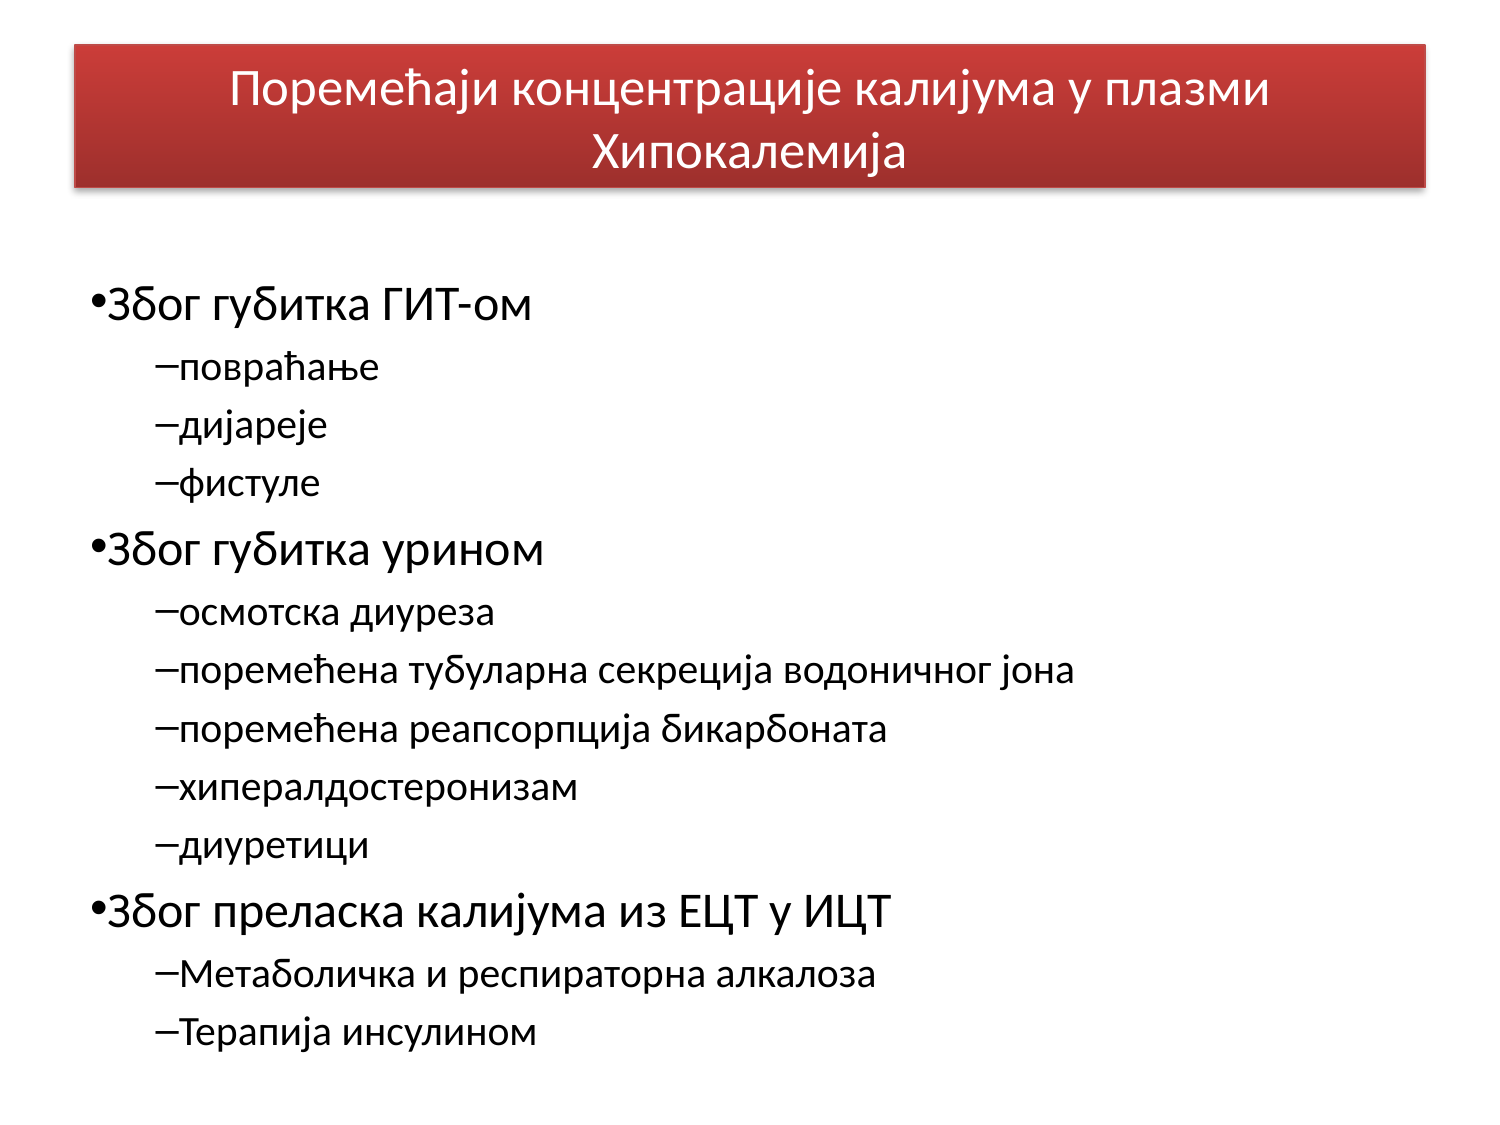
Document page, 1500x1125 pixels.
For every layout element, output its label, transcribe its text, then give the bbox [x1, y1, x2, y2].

list Због губитка ГИТ-ом повраћање дијареје фистуле Због губитка урином осмотска диуреза поремећена тубуларна секреција водоничног јона поремећена реапсорпција бикарбоната хипералдостеронизам диуретици Због преласка калијума из ЕЦТ у ИЦТ Метаболичка и респираторна алкалоза Терапија инсулином [75, 262, 1425, 1100]
title Поремећаји концентрације калијума у плазми Хипокалемија [74, 44, 1426, 188]
